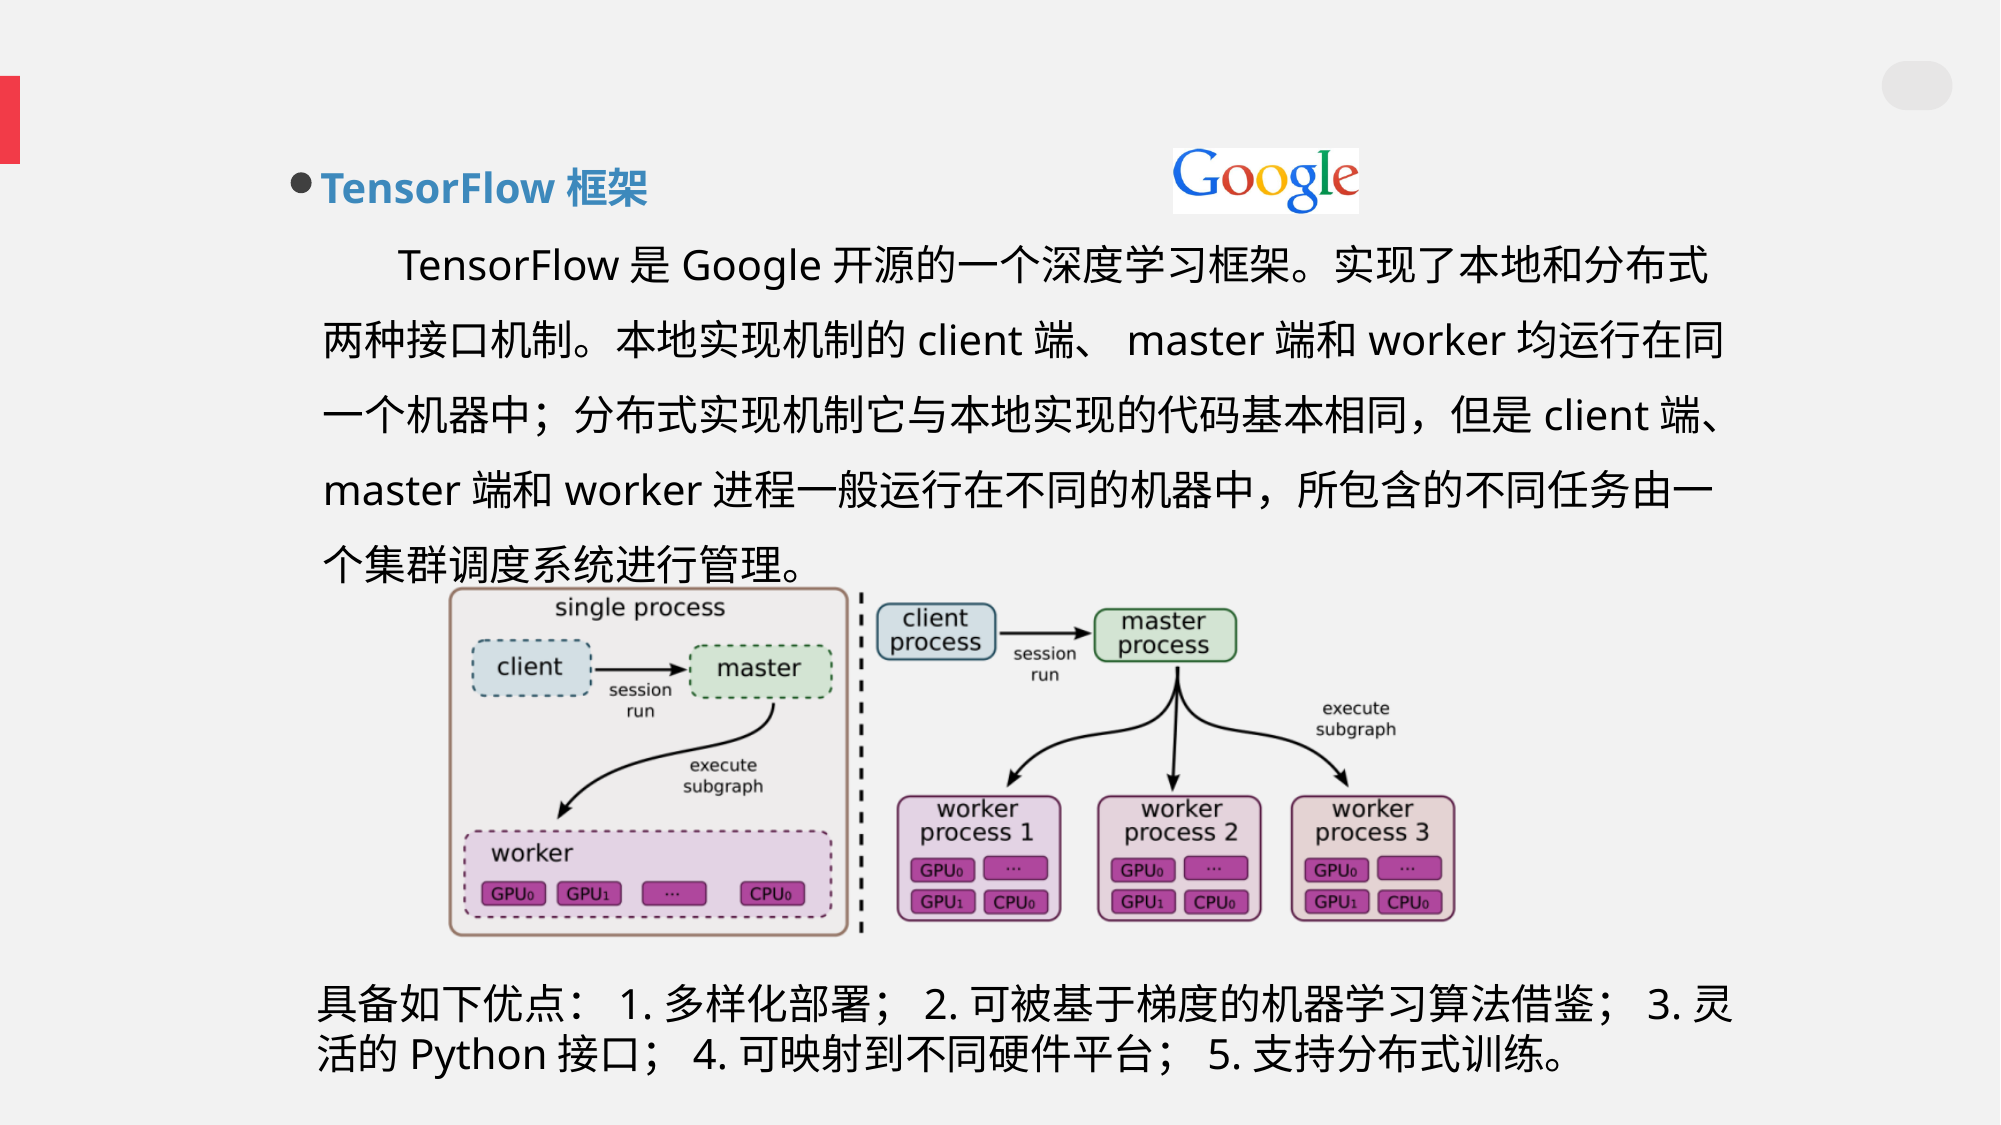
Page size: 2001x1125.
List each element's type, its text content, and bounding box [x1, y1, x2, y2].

picture [1173, 148, 1359, 215]
text_box TensorFlow框架 [305, 154, 665, 220]
text_box [289, 171, 313, 195]
text_box 具备如下优点：1.多样化部署；2.可被基于梯度的机器学习算法借鉴；3.灵活的Python接口；4.可映射到不同硬件平台；5.支持分布式训练。 [301, 970, 1755, 1086]
picture [446, 584, 1458, 939]
text_box TensorFlow是Google开源的一个深度学习框架。实现了本地和分布式两种接口机制。本地实现机制的client端、master端和worker均运行在同一个机器中；分布式实现机制它与本地实现的代码基本相同，但是client端、master端和worker进程一般运行在不同的机器中，所包含的不同任务由一个集群调度系统进行管理。 [308, 206, 1743, 597]
